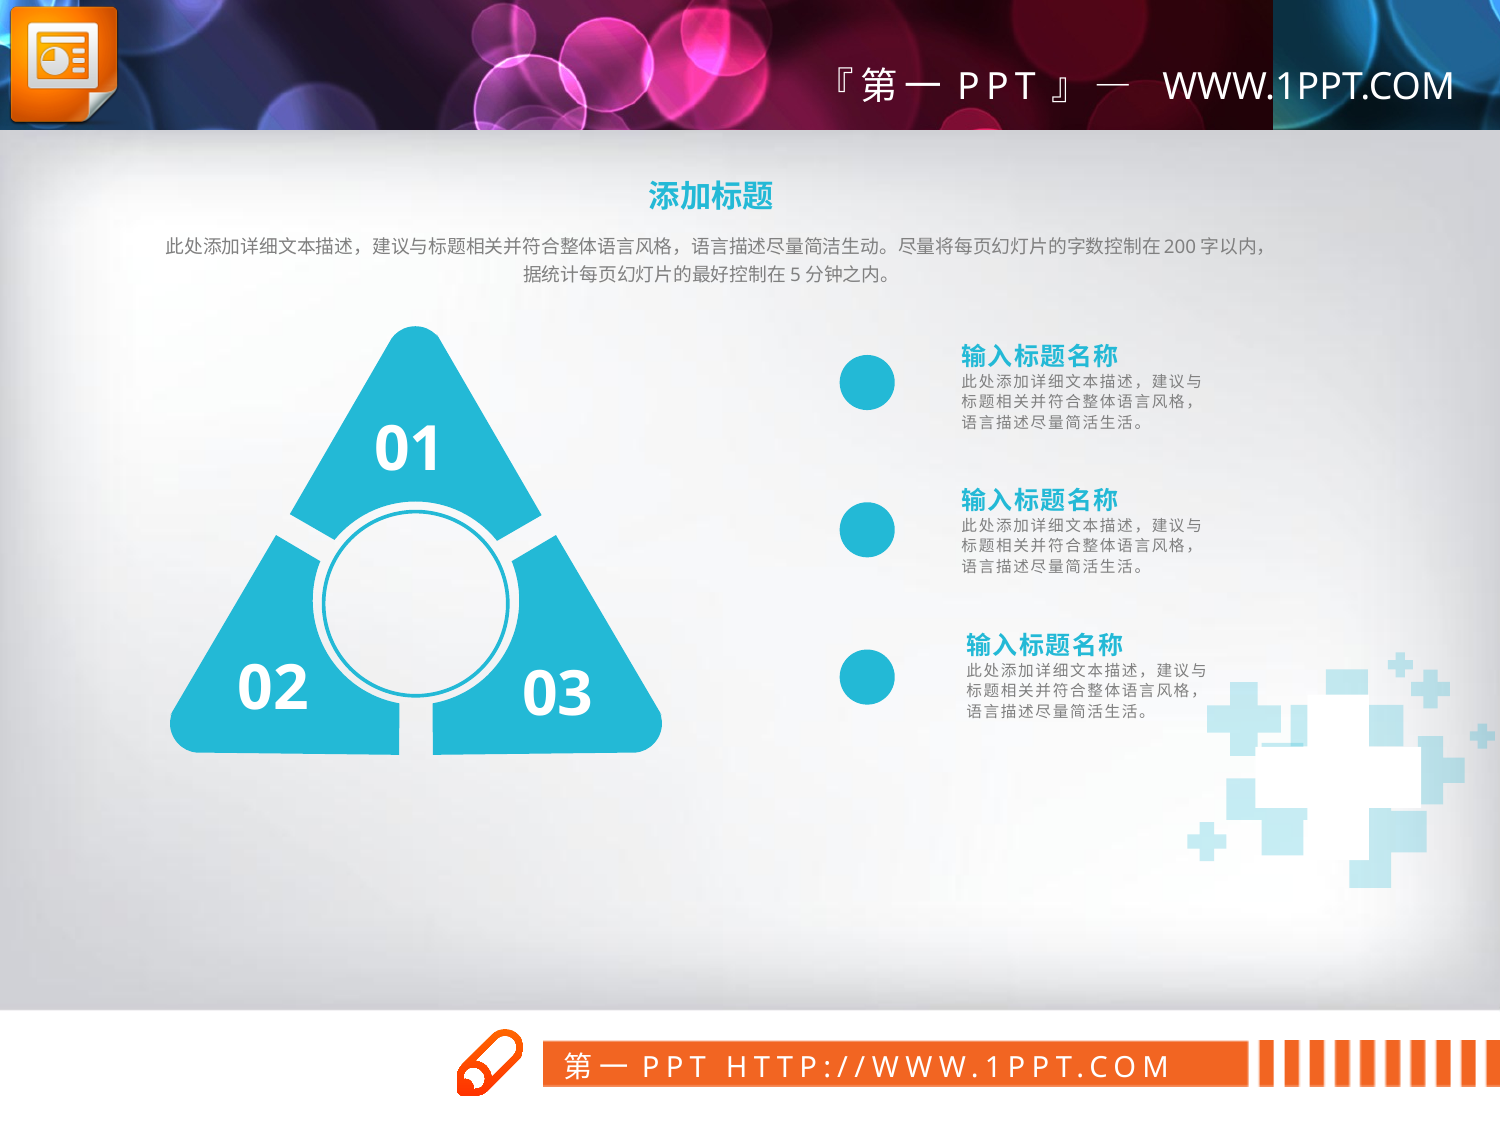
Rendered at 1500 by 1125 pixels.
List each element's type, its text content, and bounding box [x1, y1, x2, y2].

text_box 添加标题 [244, 160, 1178, 229]
picture [543, 1040, 1500, 1087]
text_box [839, 483, 1207, 591]
text_box 此处添加详细文本描述，建议与标题相关并符合整体语言风格，语言描述尽量简洁生动。尽量将每页幻灯片的字数控制在200字以内， 据统计每页幻灯片的最好控制在5分钟之内。 [159, 229, 1263, 285]
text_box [457, 558, 673, 811]
text_box [336, 550, 496, 696]
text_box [1187, 652, 1496, 889]
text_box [159, 558, 375, 811]
picture [0, 0, 1500, 1012]
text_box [839, 340, 1207, 447]
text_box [289, 325, 542, 542]
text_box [839, 629, 1212, 736]
